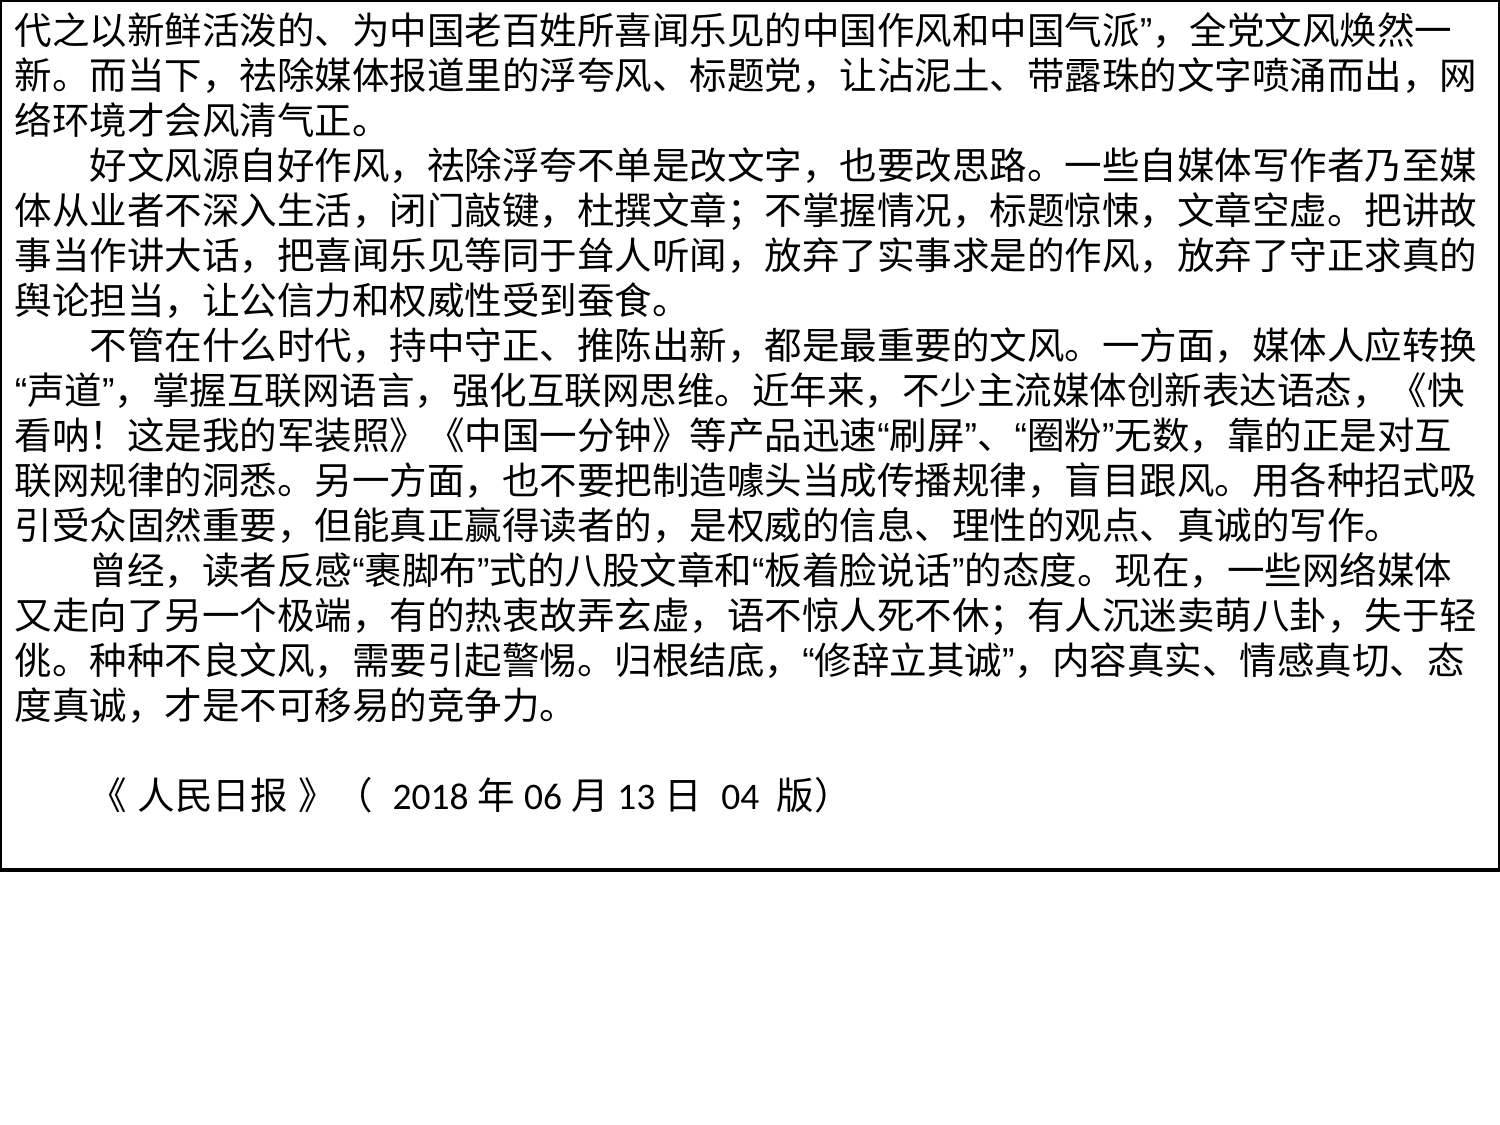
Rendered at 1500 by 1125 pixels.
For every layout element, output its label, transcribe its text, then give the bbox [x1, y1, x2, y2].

text_box 代之以新鲜活泼的、为中国老百姓所喜闻乐见的中国作风和中国气派”，全党文风焕然一新。而当下，祛除媒体报道里的浮夸风、标题党，让沾泥土、带露珠的文字喷涌而出，网络环境才会风清气正。 好文风源自好作风，祛除浮夸不单是改文字，也要改思路。一些自媒体写作者乃至媒体从业者不深入生活，闭门敲键，杜撰文章；不掌握情况，标题惊悚，文章空虚。把讲故事当作讲大话，把喜闻乐见等同于耸人听闻，放弃了实事求是的作风，放弃了守正求真的舆论担当，让公信力和权威性受到蚕食。 不管在什么时代，持中守正、推陈出新，都是最重要的文风。一方面，媒体人应转换“声道”，掌握互联网语言，强化互联网思维。近年来，不少主流媒体创新表达语态，《快看呐！这是我的军装照》《中国一分钟》等产品迅速“刷屏”、“圈粉”无数，靠的正是对互联网规律的洞悉。另一方面，也不要把制造噱头当成传播规律，盲目跟风。用各种招式吸引受众固然重要，但能真正赢得读者的，是权威的信息、理性的观点、真诚的写作。 曾经，读者反感“裹脚布”式的八股文章和“板着脸说话”的态度。现在，一些网络媒体又走向了另一个极端，有的热衷故弄玄虚，语不惊人死不休；有人沉迷卖萌八卦，失于轻佻。种种不良文风，需要引起警惕。归根结底，“修辞立其诚”，内容真实、情感真切、态度真诚，才是不可移易的竞争力。 《 人民日报 》（ 2018年06月13日 04 版） [0, 0, 1500, 872]
